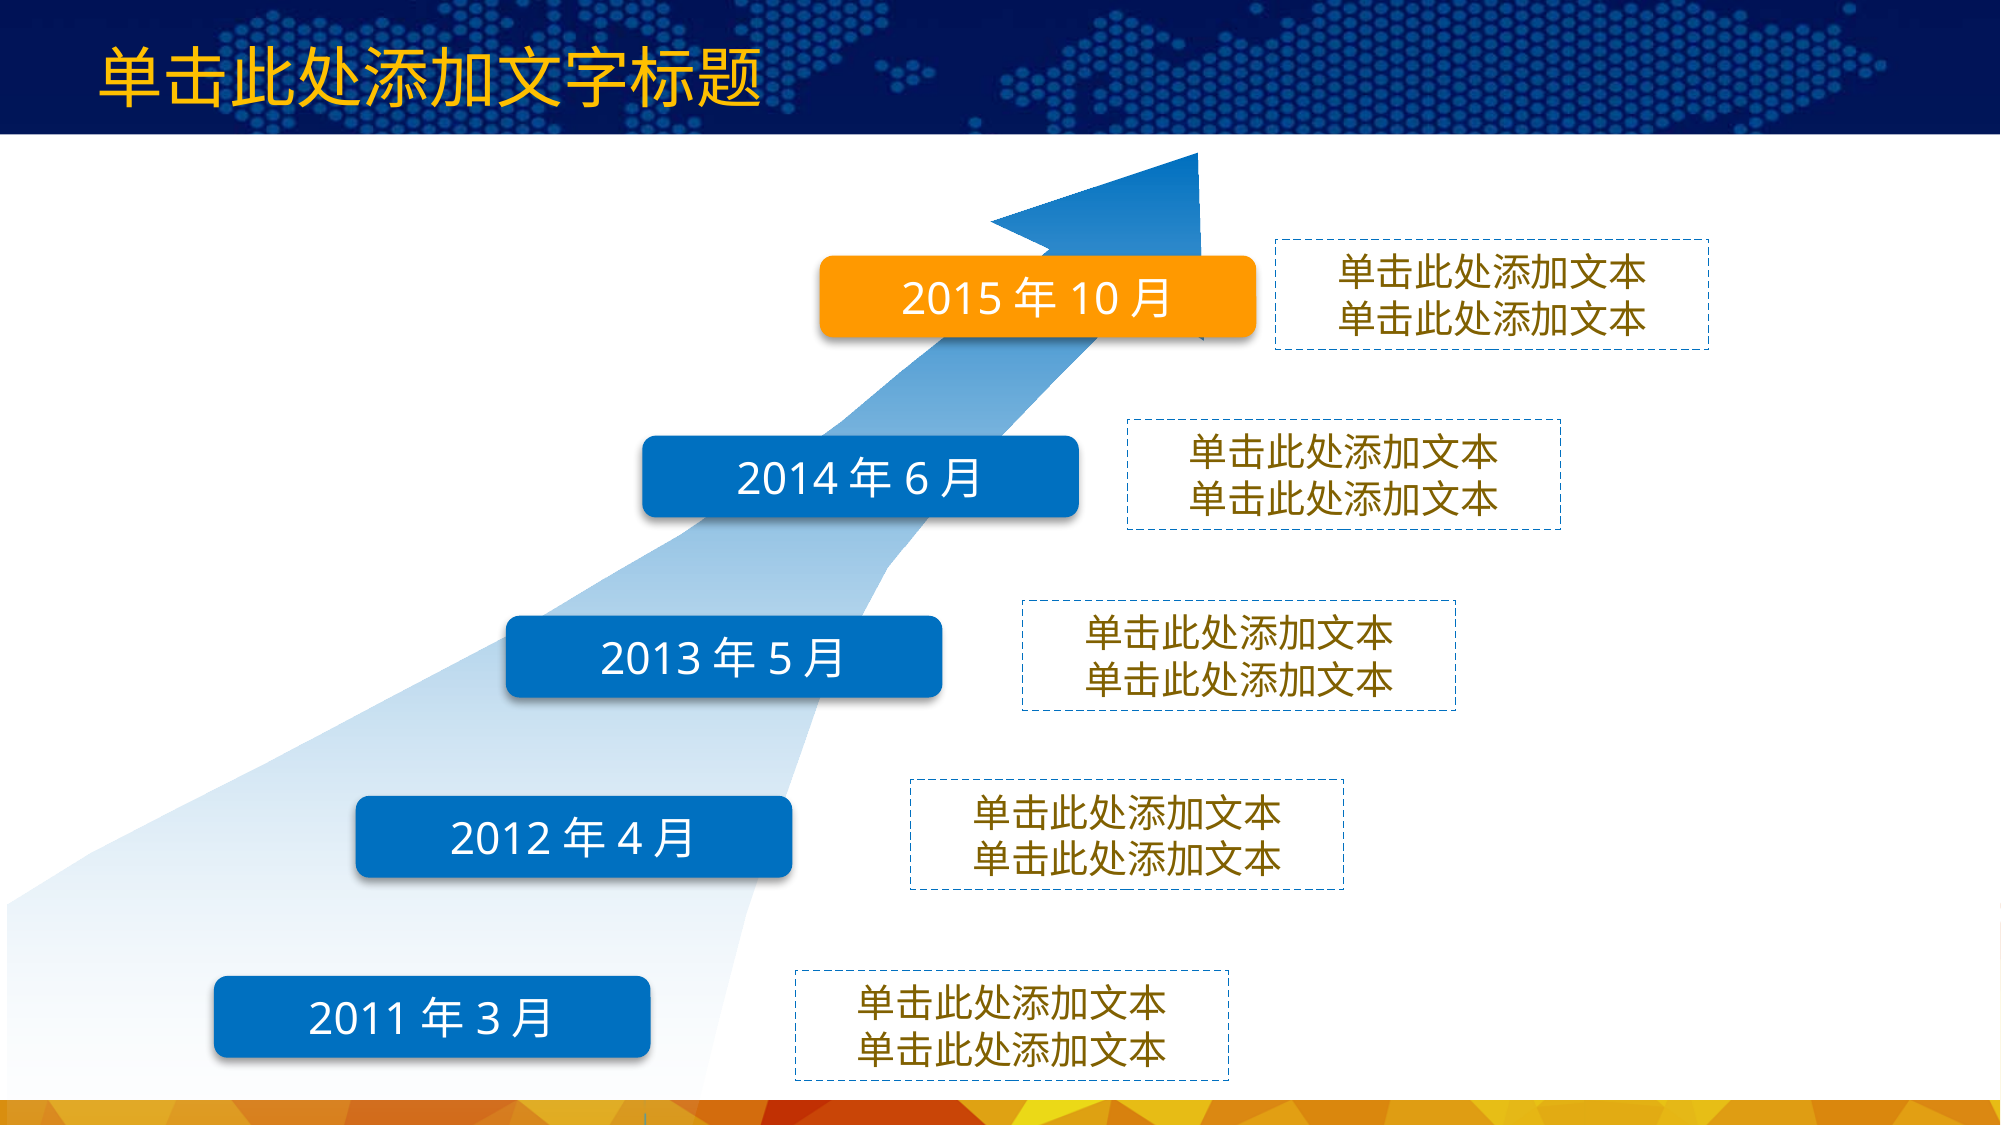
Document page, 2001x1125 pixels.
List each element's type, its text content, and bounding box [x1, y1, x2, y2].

text_box 单击此处添加文本 单击此处添加文本 [1275, 239, 1709, 350]
text_box [7, 640, 816, 1125]
text_box 单击此处添加文本 单击此处添加文本 [1127, 419, 1561, 530]
text_box 单击此处添加文本 单击此处添加文本 [795, 970, 1229, 1081]
text_box 2011年3月 [212, 974, 652, 1059]
text_box [824, 351, 1084, 434]
picture [693, 863, 2001, 1125]
text_box 单击此处添加文本 单击此处添加文本 [910, 779, 1344, 890]
text_box [545, 531, 918, 614]
text_box 2014年6月 [641, 434, 1080, 519]
picture [0, 0, 2000, 134]
text_box 2013年5月 [504, 614, 944, 699]
text_box 2012年4月 [354, 794, 794, 879]
text_box 单击此处添加文本 单击此处添加文本 [1022, 600, 1456, 711]
text_box [989, 152, 1201, 254]
picture [0, 1100, 7, 1125]
text_box 2015年10月 [818, 254, 1258, 339]
